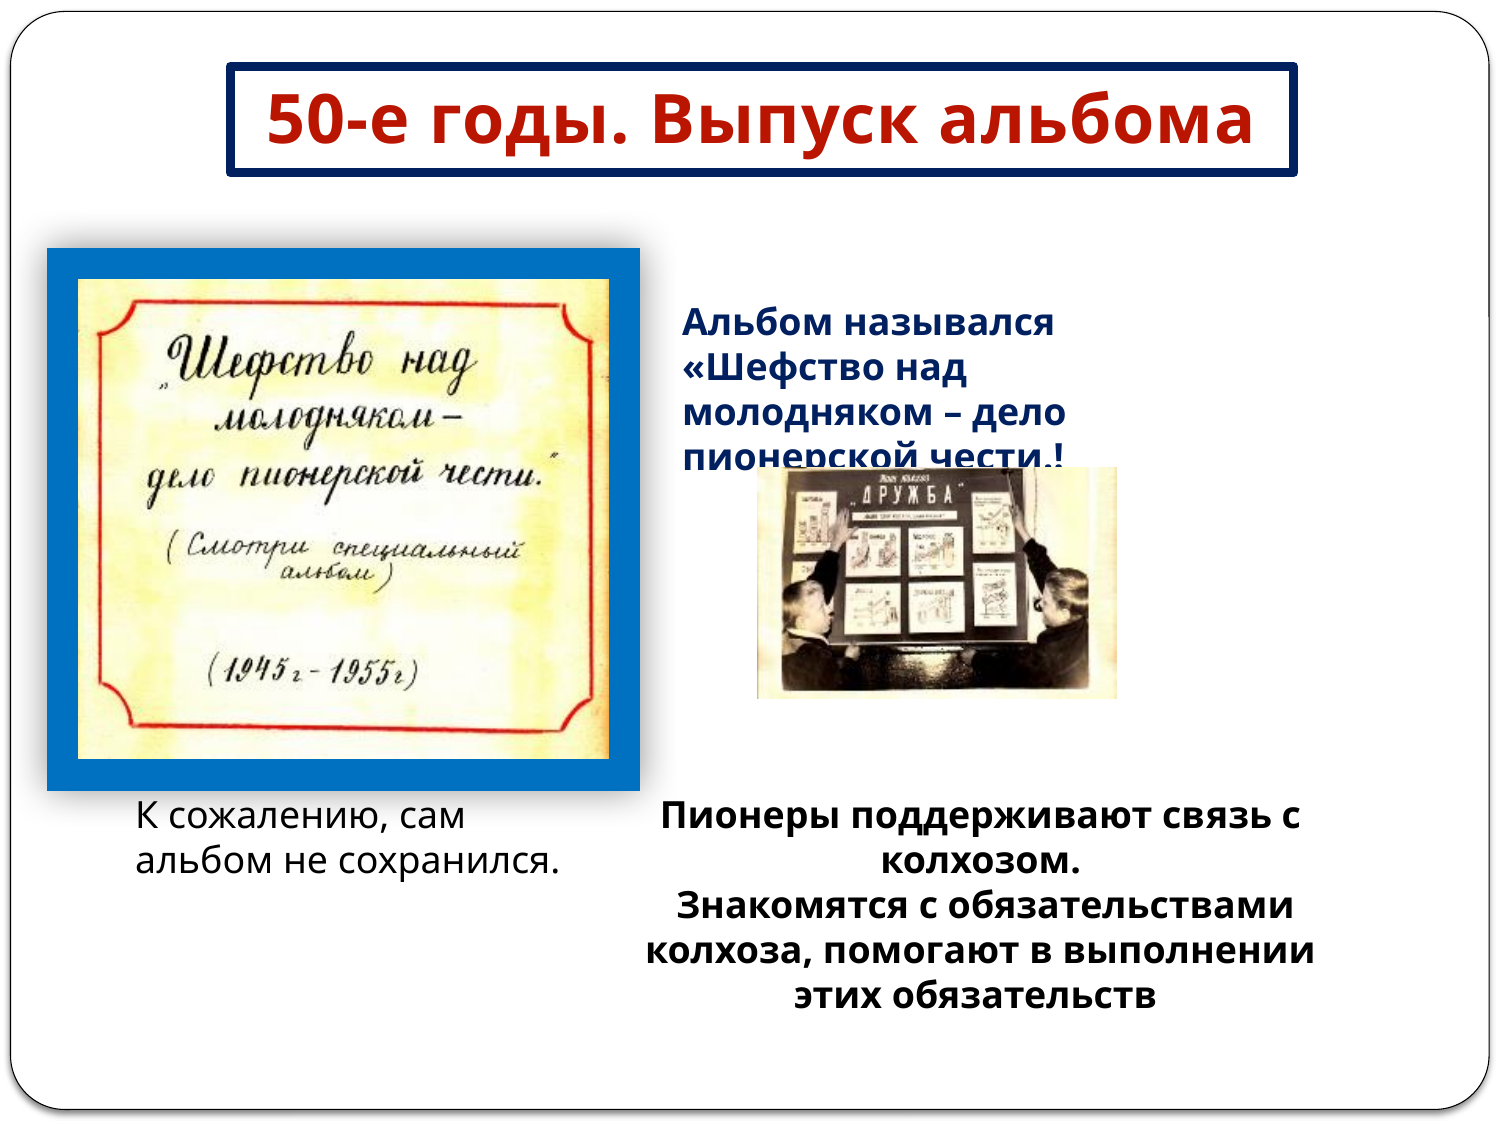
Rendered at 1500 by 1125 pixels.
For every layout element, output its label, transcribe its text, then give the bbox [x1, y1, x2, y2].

text_box Альбом назывался «Шефство над молодняком – дело пионерской чести.! [667, 290, 1207, 486]
title 50-е годы. Выпуск альбома [230, 66, 1294, 173]
text_box К сожалению, сам альбом не сохранился. [120, 783, 585, 889]
picture [756, 467, 1117, 699]
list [77, 278, 610, 760]
text_box Пионеры поддерживают связь с колхозом. Знакомятся с обязательствами колхоза, помогают в выполнении этих обязательств [585, 783, 1376, 1024]
